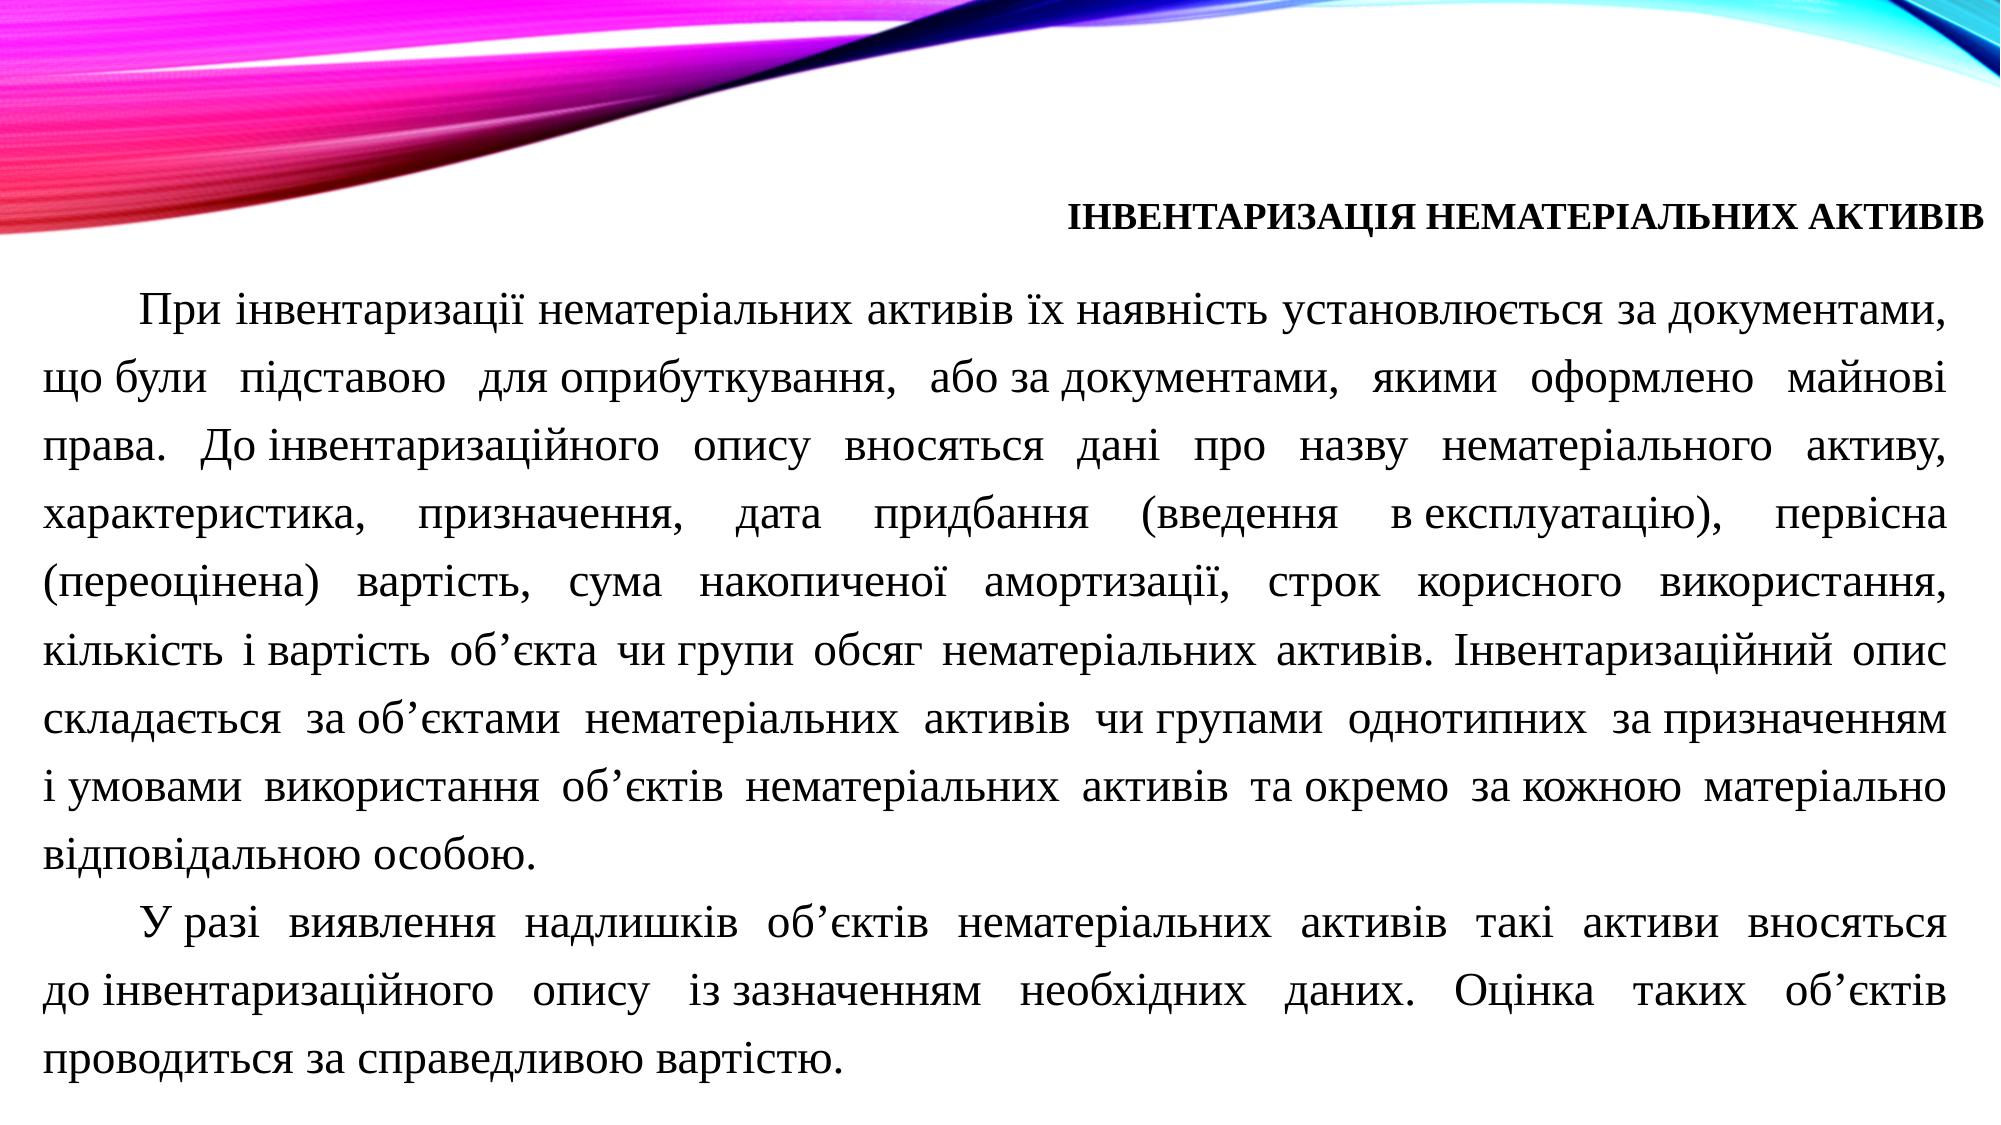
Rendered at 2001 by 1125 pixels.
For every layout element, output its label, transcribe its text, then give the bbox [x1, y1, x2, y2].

picture [1910, 0, 2000, 45]
list При інвентаризації нематеріальних активів їх наявність установлюється за документами, що були підставою для оприбуткування, або за документами, якими оформлено майнові права. До інвентаризаційного опису вносяться дані про назву нематеріального активу, характеристика, призначення, дата придбання (введення в експлуатацію), первісна (переоцінена) вартість, сума накопиченої амортизації, строк корисного використання, кількість і вартість об’єкта чи групи обсяг нематеріальних активів. Інвентаризаційний опис складається за об’єктами нематеріальних активів чи групами однотипних за призначенням і умовами використання об’єктів нематеріальних активів та окремо за кожною матеріально відповідальною особою. У разі виявлення надлишків об’єктів нематеріальних активів такі активи вносяться до інвентаризаційного опису із зазначенням необхідних даних. Оцінка таких об’єктів проводиться за справедливою вартістю. [27, 258, 1964, 1099]
title Інвентаризація нематеріальних активів [306, 188, 2000, 297]
picture [1890, 0, 2000, 75]
picture [0, 0, 2000, 237]
